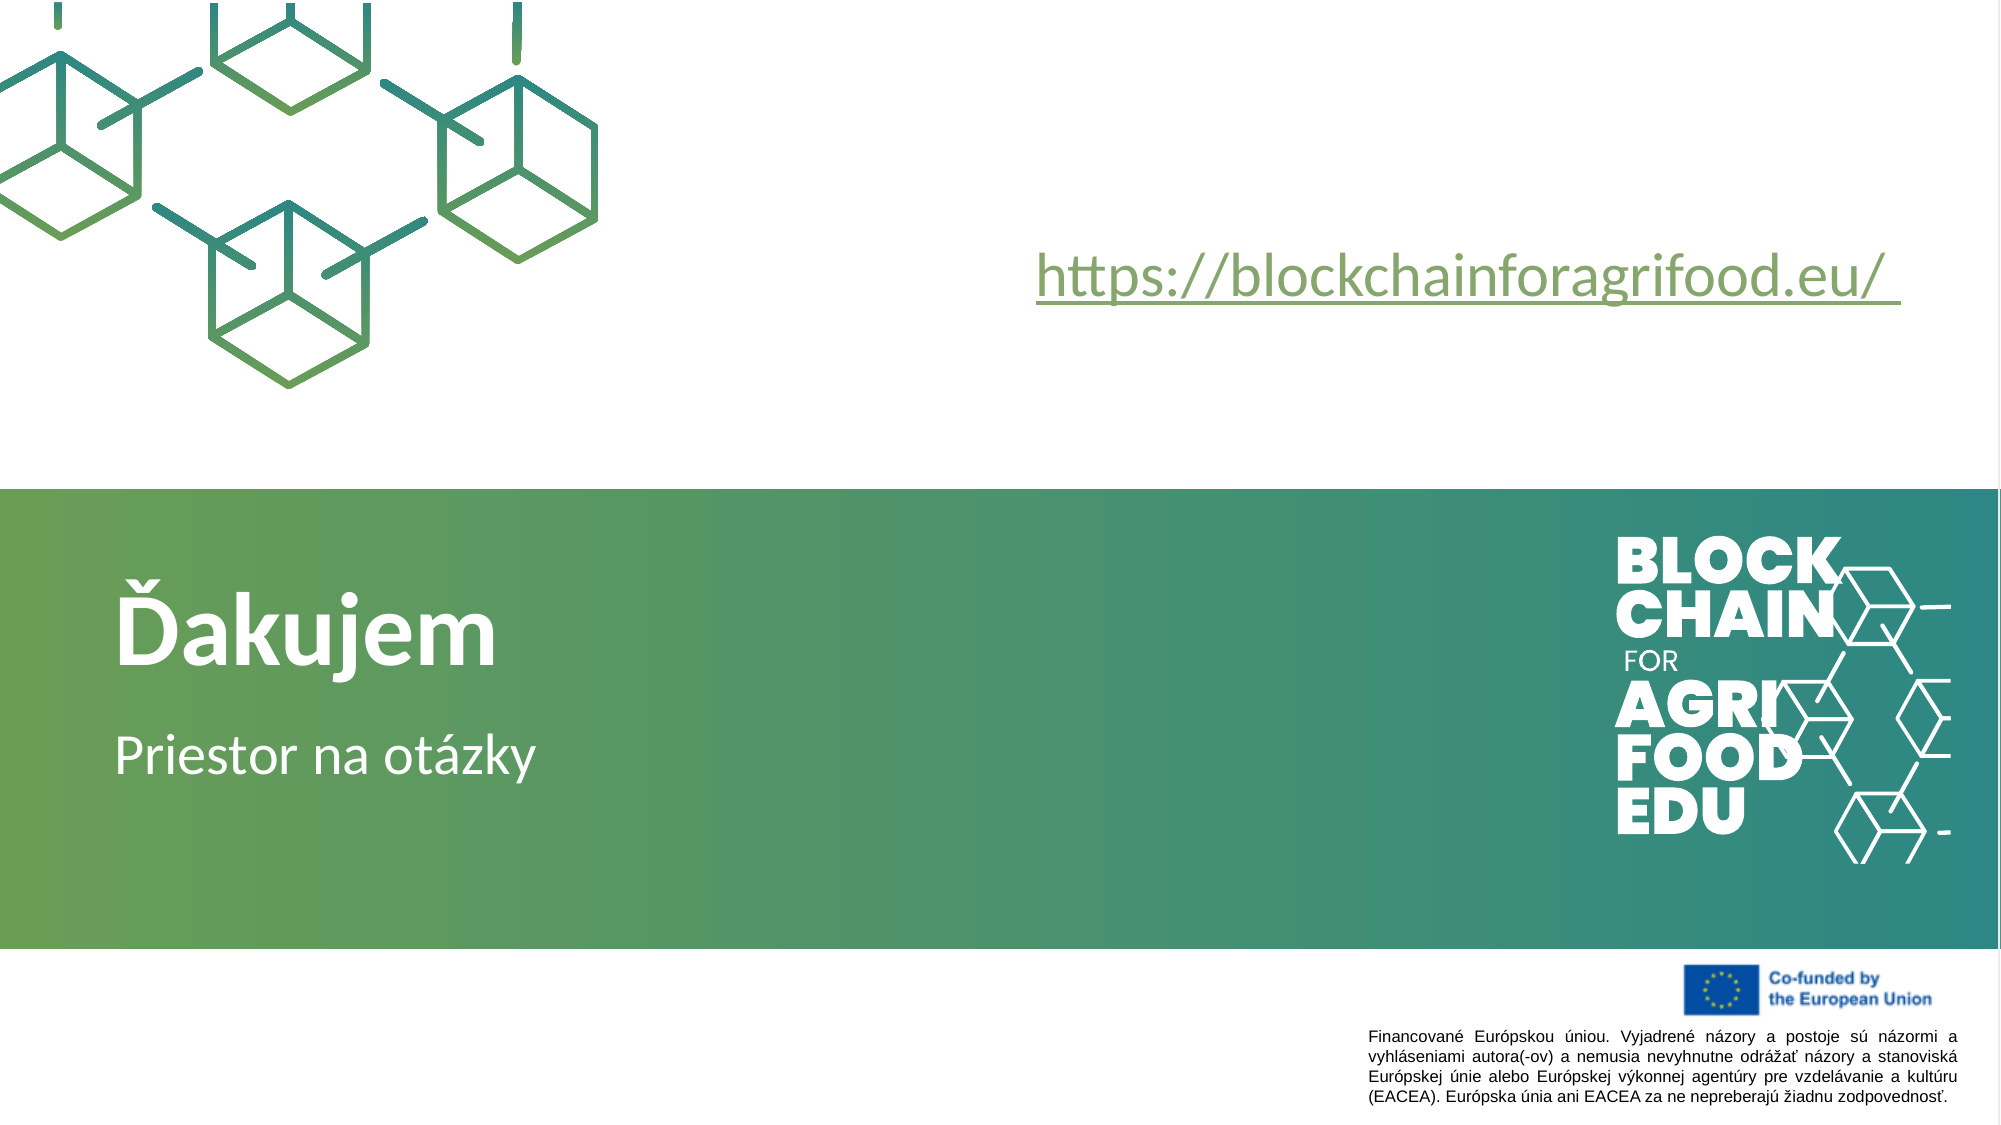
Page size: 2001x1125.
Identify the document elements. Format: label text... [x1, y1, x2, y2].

list Ďakujem [99, 562, 624, 700]
picture [1681, 961, 1951, 1019]
text_box Financované Európskou úniou. Vyjadrené názory a postoje sú názormi a vyhláseniami autora(-ov) a nemusia nevyhnutne odrážať názory a stanoviská Európskej únie alebo Európskej výkonnej agentúry pre vzdelávanie a kultúru (EACEA). Európska únia ani EACEA za ne nepreberajú žiadnu zodpovednosť. [1353, 1018, 1974, 1113]
list Priestor na otázky [99, 700, 624, 816]
list https://blockchainforagrifood.eu/ [922, 207, 1916, 346]
